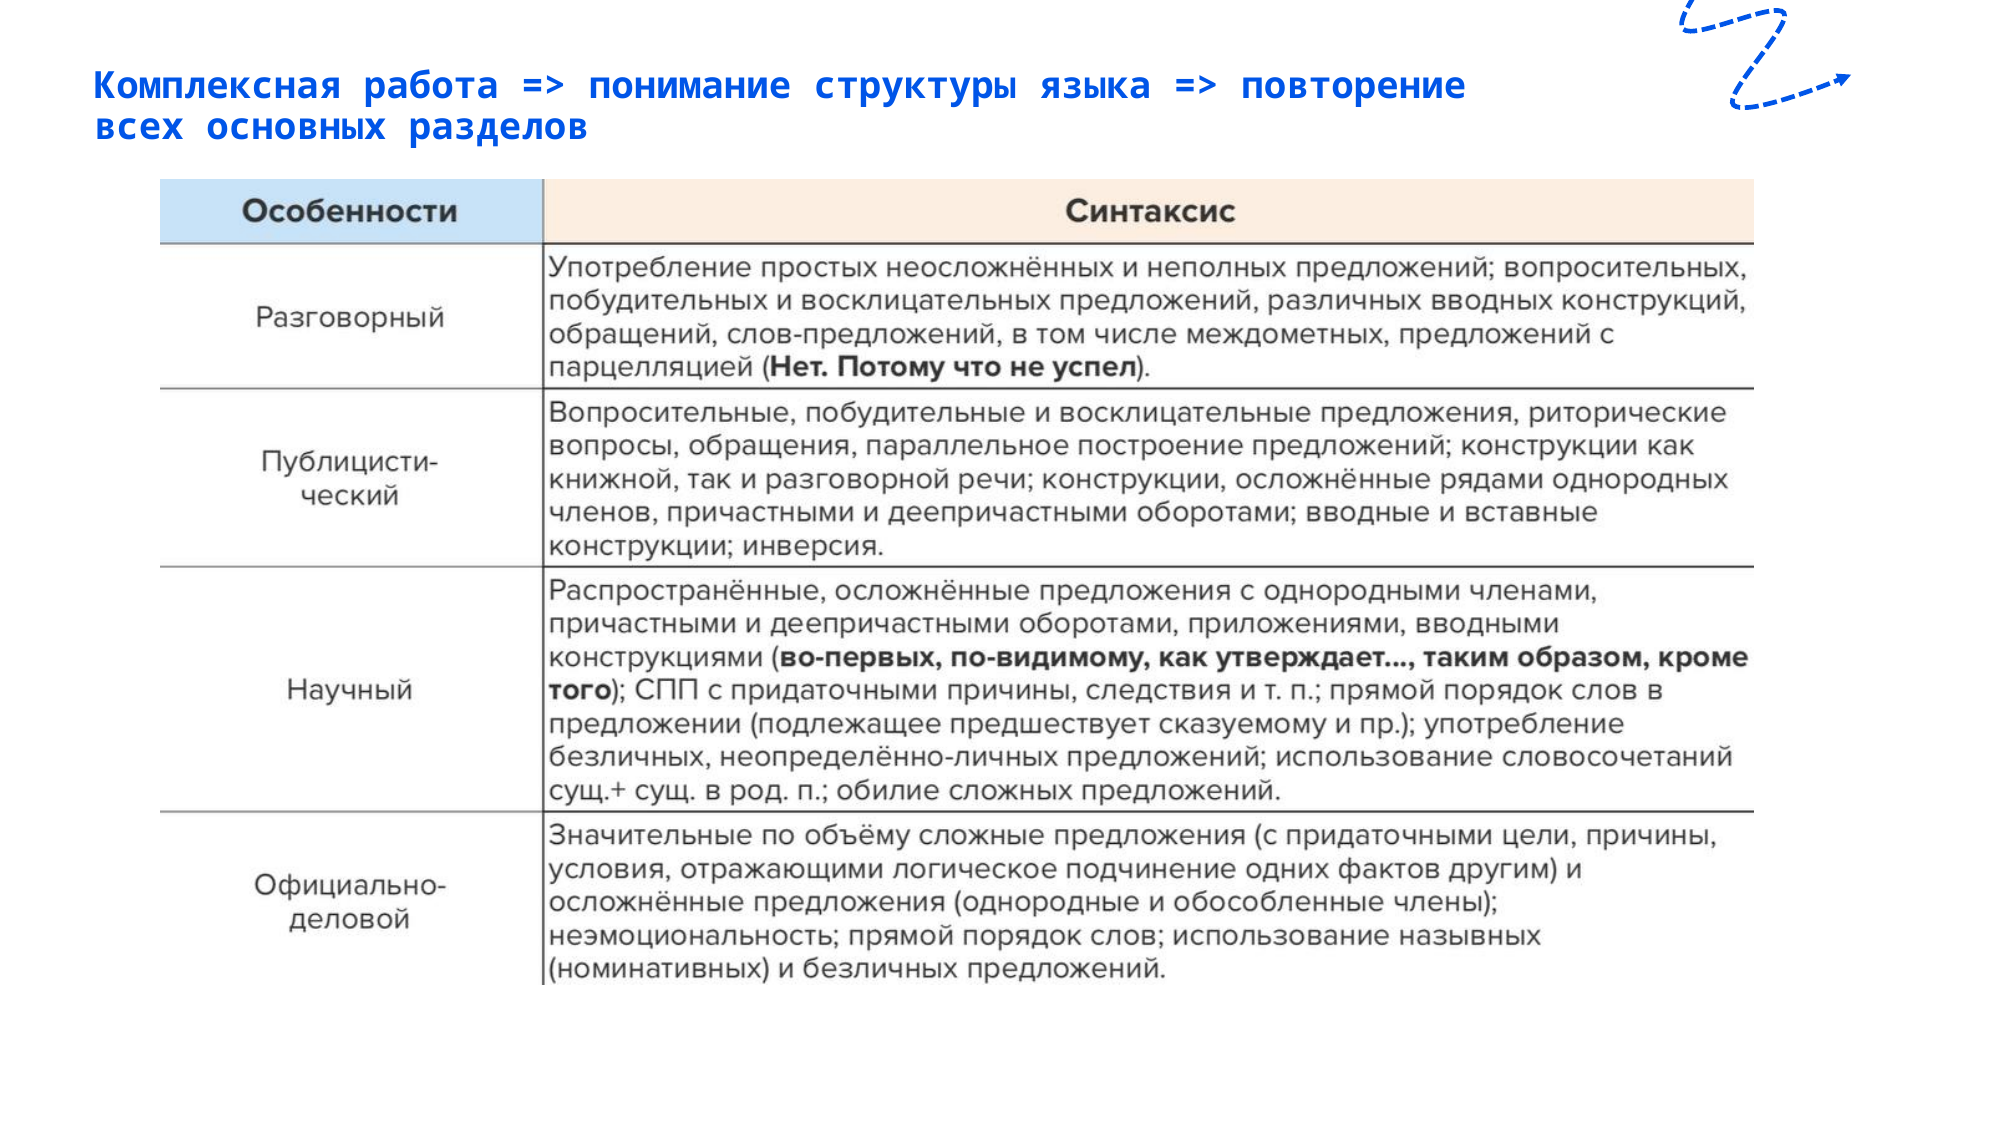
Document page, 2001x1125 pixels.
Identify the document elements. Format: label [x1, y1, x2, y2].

text_box [0, 0, 2000, 160]
picture [160, 178, 1755, 985]
